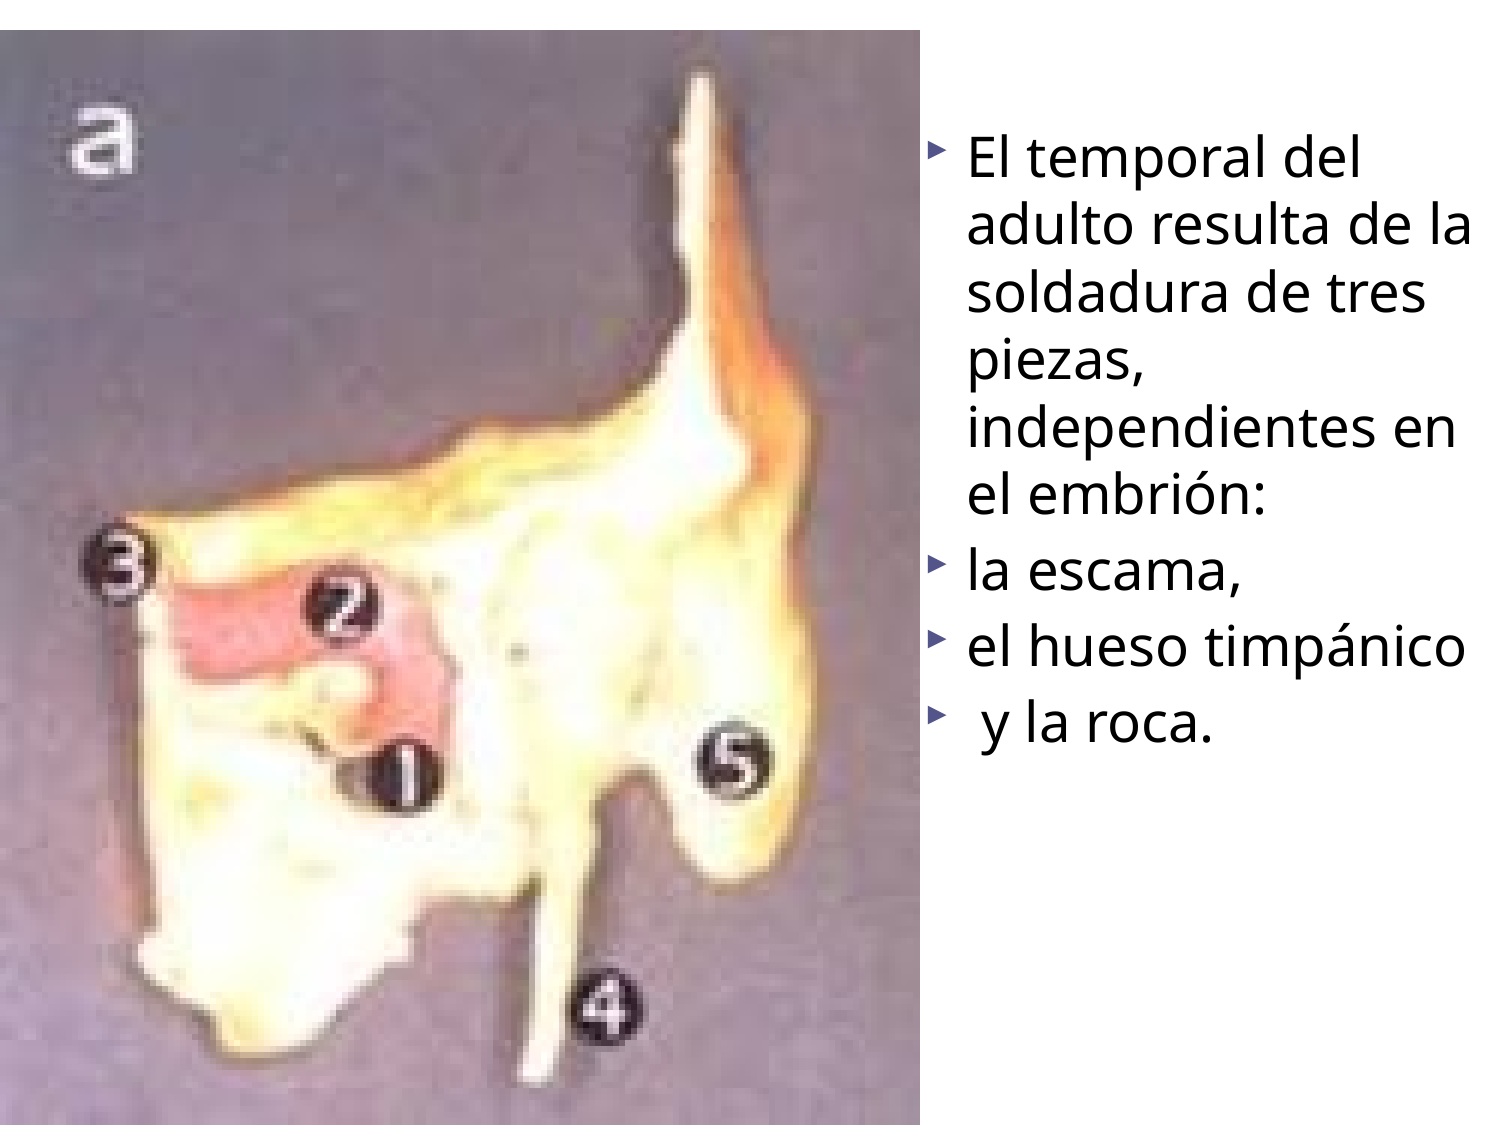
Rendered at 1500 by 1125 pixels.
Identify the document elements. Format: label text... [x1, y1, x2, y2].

picture [0, 30, 920, 1125]
list El temporal del adulto resulta de la soldadura de tres piezas, independientes en el embrión: la escama, el hueso timpánico y la roca. [926, 113, 1500, 1035]
